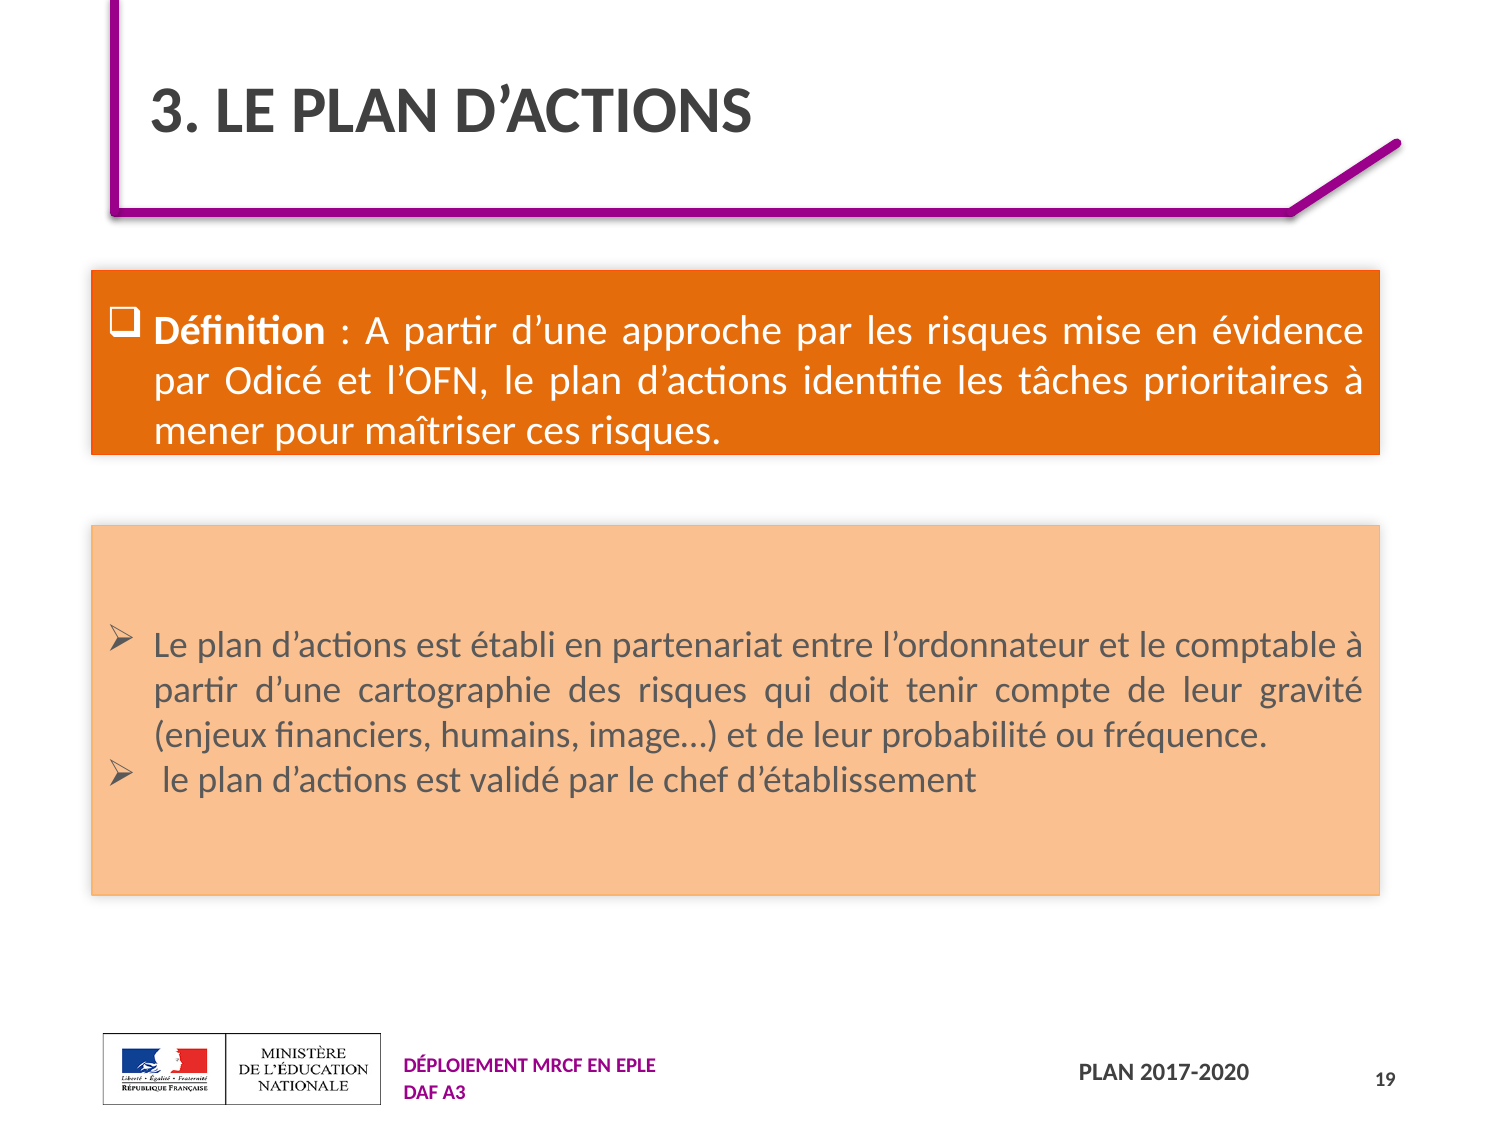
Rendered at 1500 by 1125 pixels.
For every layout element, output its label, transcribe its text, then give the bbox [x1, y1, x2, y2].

text_box Définition : A partir d’une approche par les risques mise en évidence par Odicé et l’OFN, le plan d’actions identifie les tâches prioritaires à mener pour maîtriser ces risques. [91, 270, 1380, 455]
text_box Le plan d’actions est établi en partenariat entre l’ordonnateur et le comptable à partir d’une cartographie des risques qui doit tenir compte de leur gravité (enjeux financiers, humains, image…) et de leur probabilité ou fréquence. le plan d’actions est validé par le chef d’établissement [91, 525, 1380, 896]
title 3. LE PLAN D’ACTIONS [134, 0, 1489, 212]
picture [102, 1033, 381, 1105]
slide_number 19 [1336, 1048, 1411, 1109]
